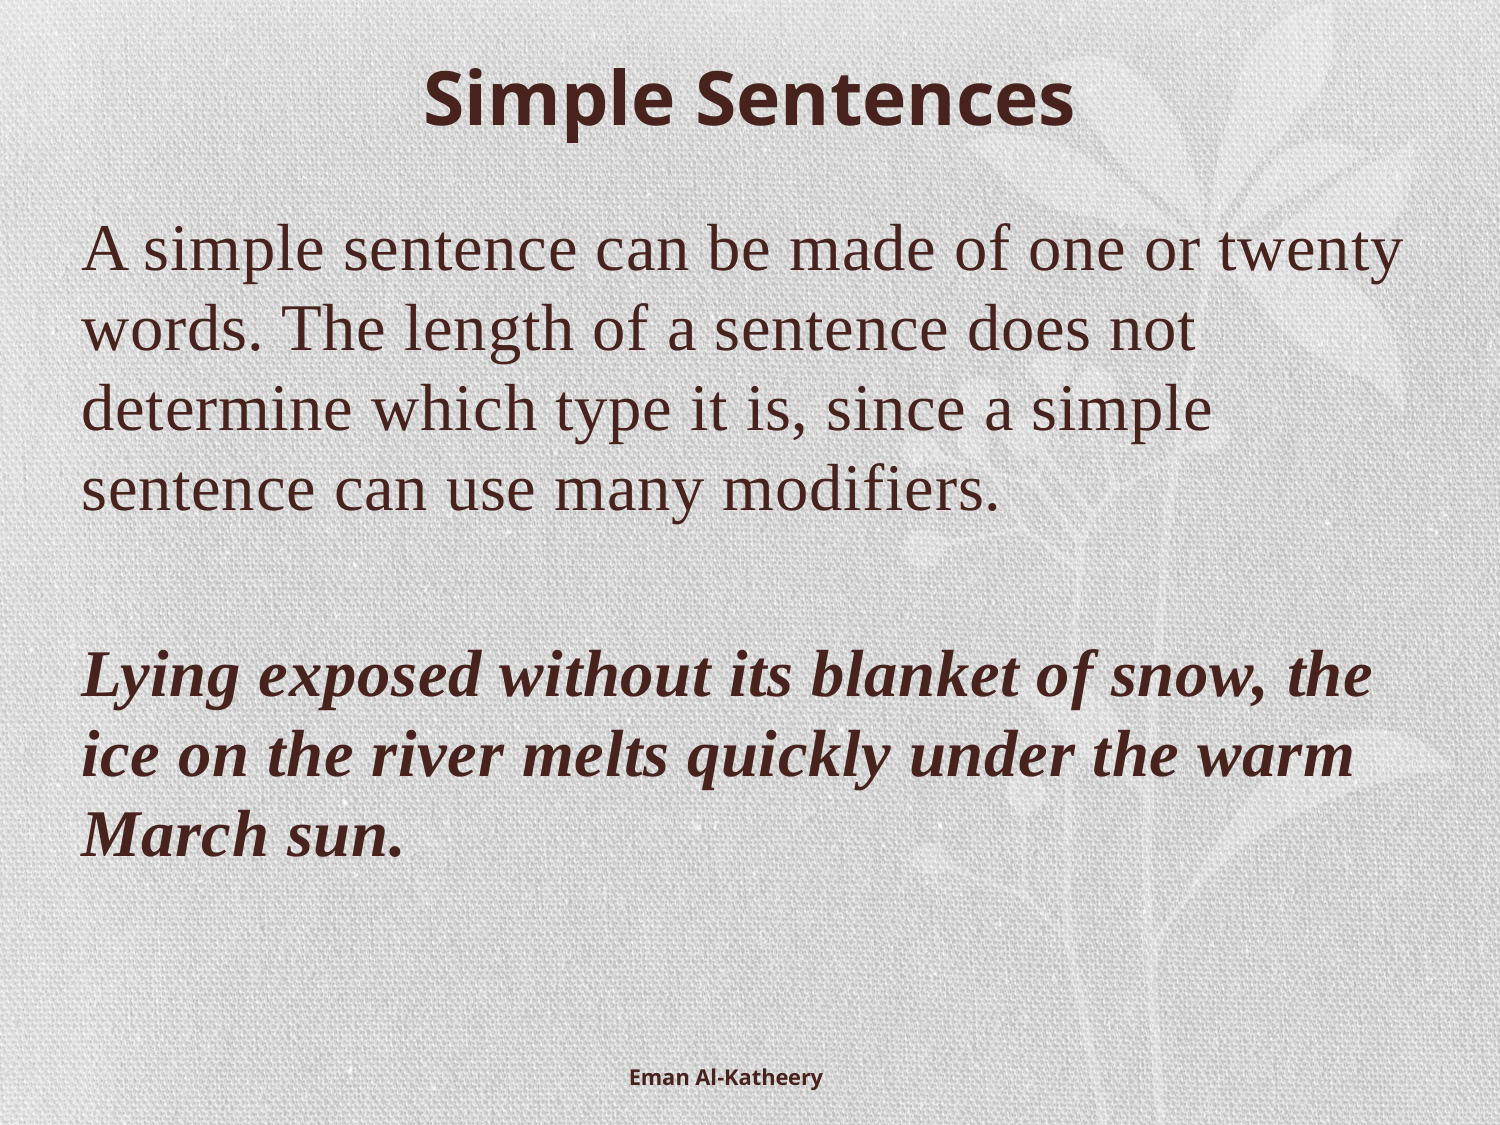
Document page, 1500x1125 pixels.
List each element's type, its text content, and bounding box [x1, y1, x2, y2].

footer Eman Al-Katheery [614, 1054, 1285, 1103]
title Simple Sentences [75, 19, 1425, 148]
list A simple sentence can be made of one or twenty words. The length of a sentence does not determine which type it is, since a simple sentence can use many modifiers. Lying exposed without its blanket of snow, the ice on the river melts quickly under the warm March sun. [66, 196, 1436, 965]
